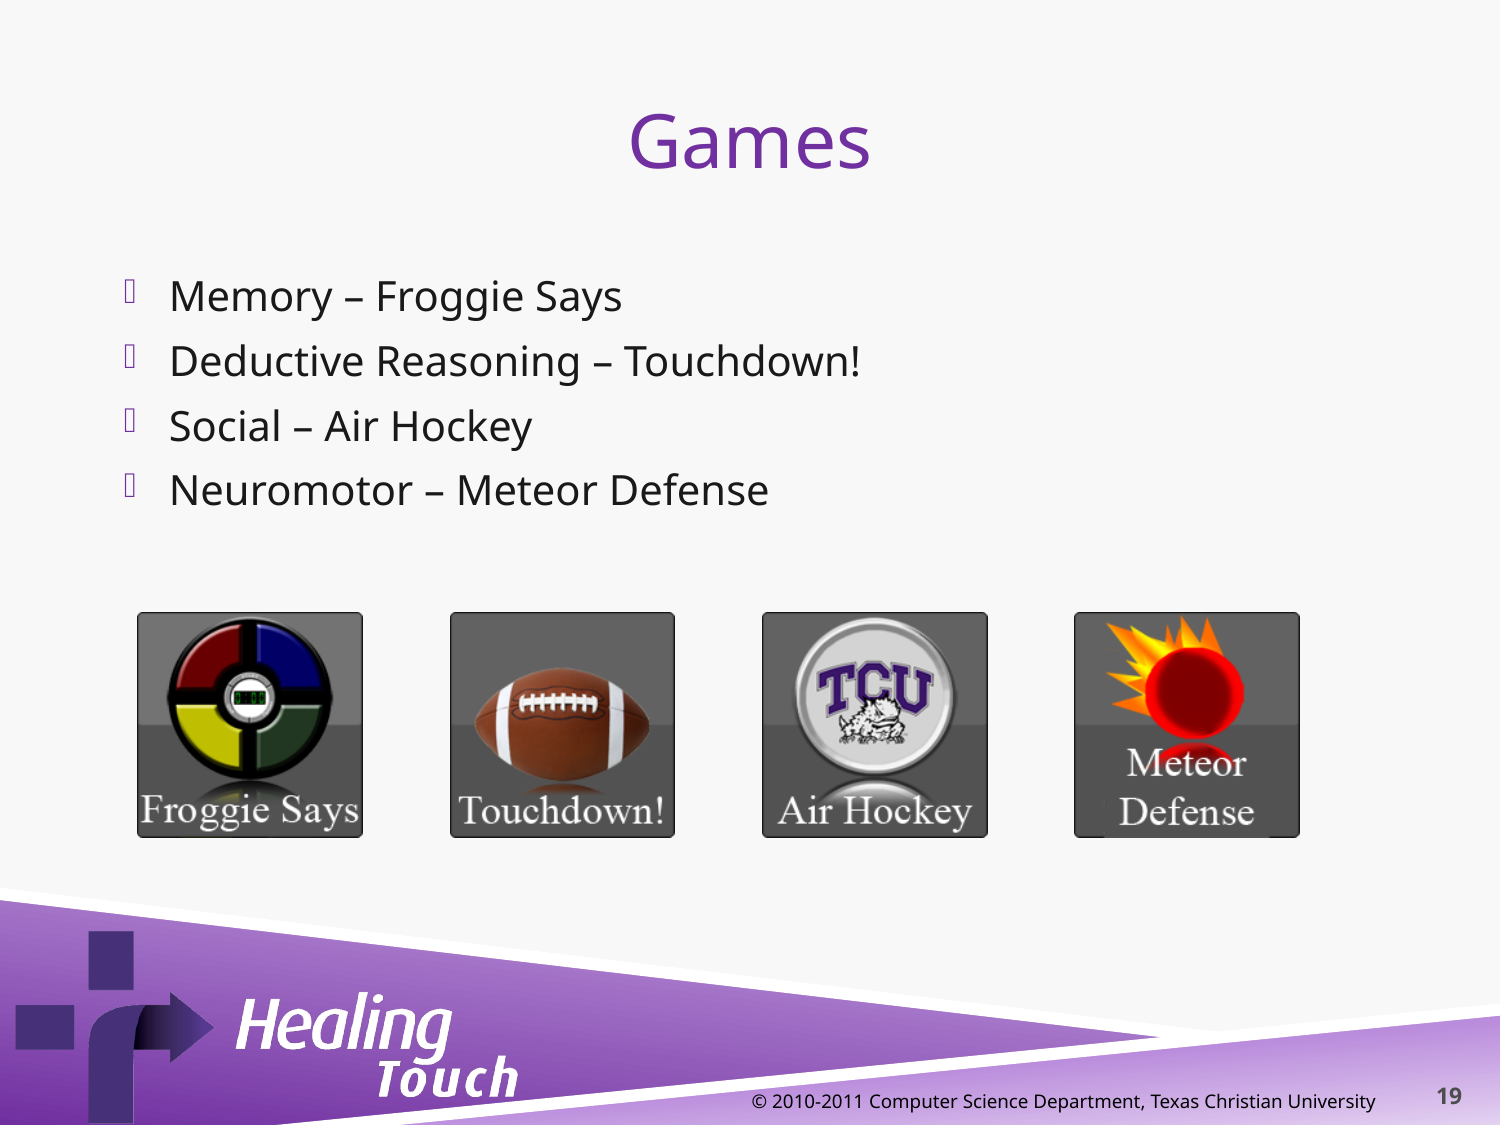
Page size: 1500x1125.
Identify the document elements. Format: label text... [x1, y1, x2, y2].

picture [1074, 612, 1301, 838]
title Games [112, 45, 1388, 233]
picture [449, 612, 676, 838]
picture [137, 612, 363, 838]
slide_number 19 [1387, 1052, 1463, 1113]
picture [762, 612, 988, 838]
list Memory – Froggie Says Deductive Reasoning – Touchdown! Social – Air Hockey Neuromotor – Meteor Defense [112, 262, 1388, 876]
picture [7, 927, 525, 1125]
slide_number © 2010-2011 Computer Science Department, Texas Christian University [737, 1052, 1375, 1113]
